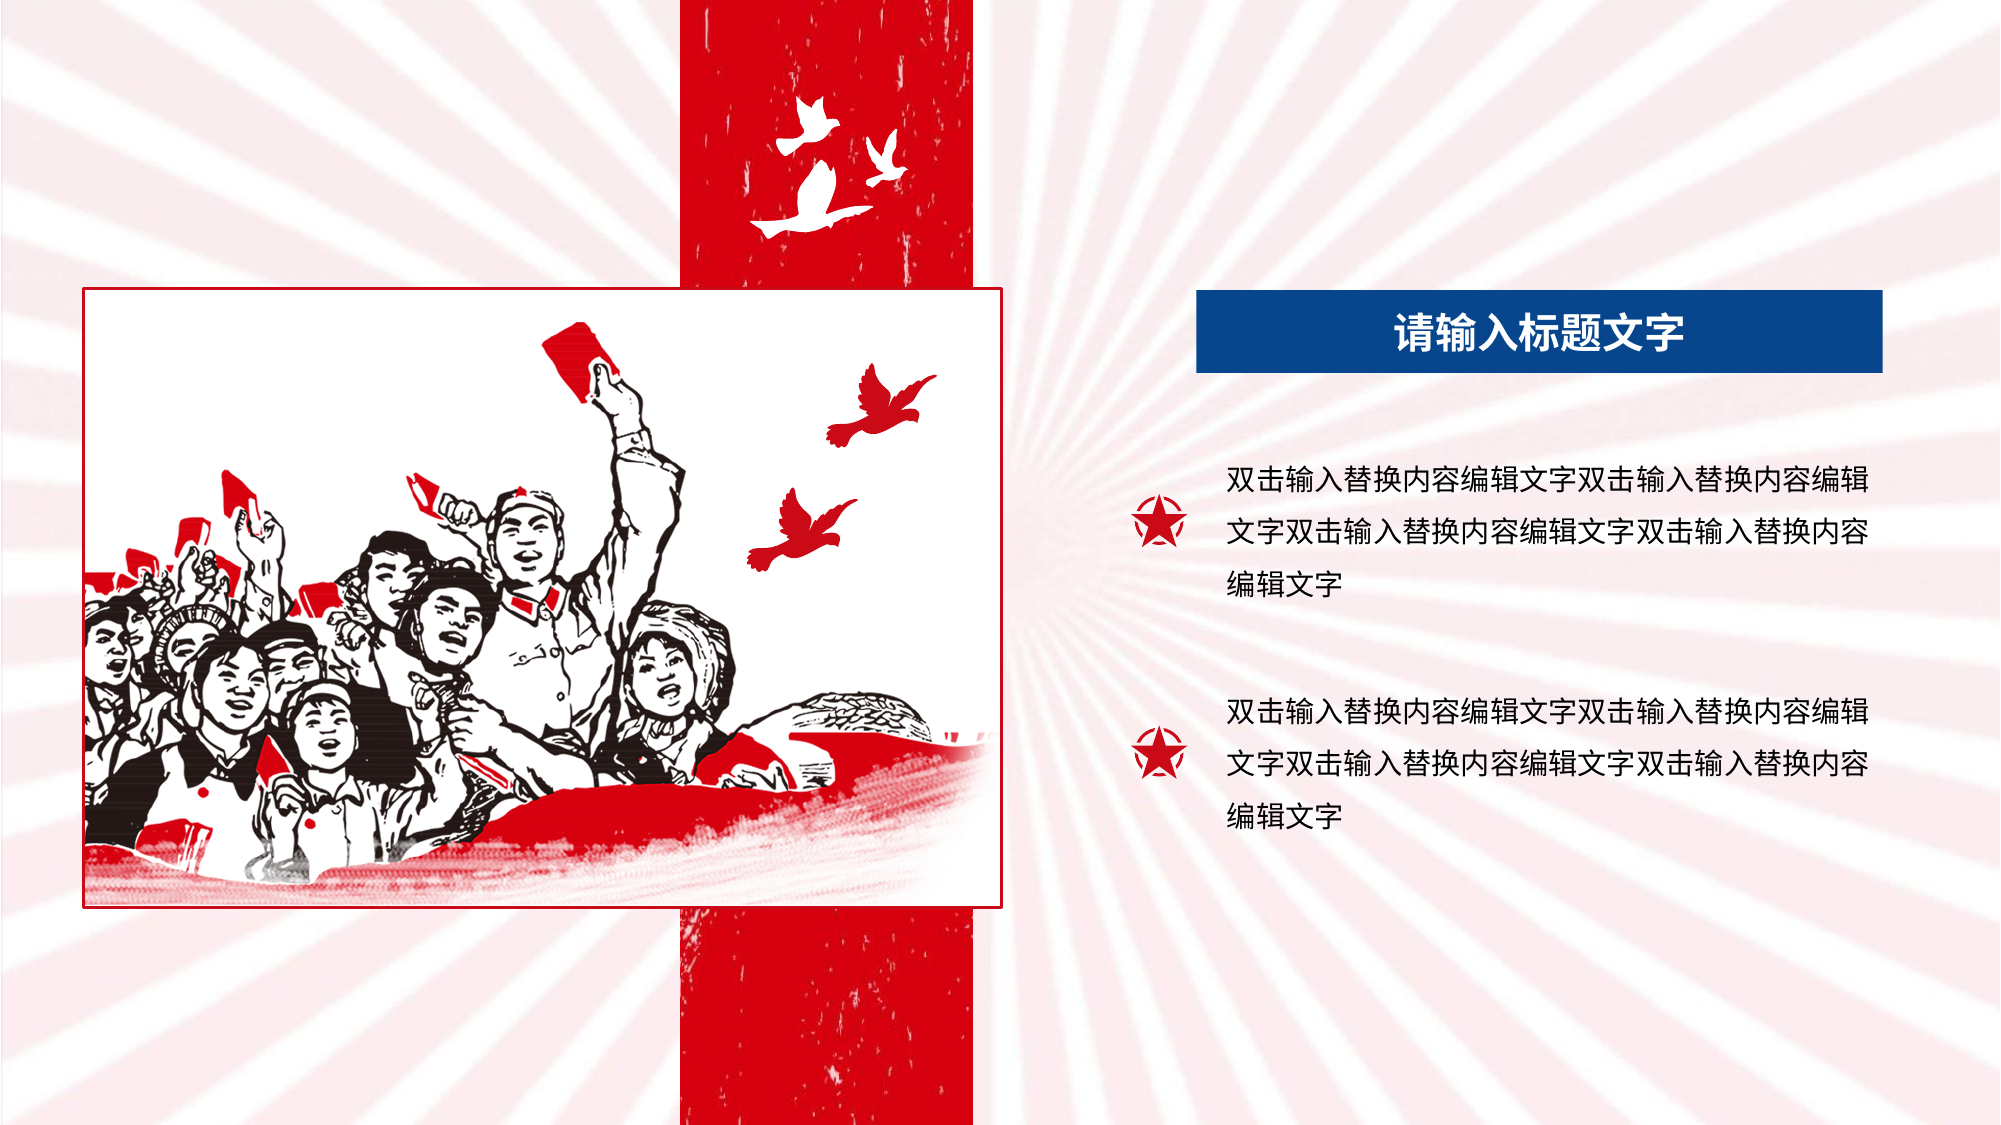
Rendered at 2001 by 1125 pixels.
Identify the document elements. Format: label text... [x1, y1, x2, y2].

text_box 双击输入替换内容编辑文字双击输入替换内容编辑文字双击输入替换内容编辑文字双击输入替换内容编辑文字 [1212, 668, 1899, 841]
text_box 双击输入替换内容编辑文字双击输入替换内容编辑文字双击输入替换内容编辑文字双击输入替换内容编辑文字 [1212, 436, 1899, 609]
picture [3, 0, 2000, 1125]
text_box [1131, 725, 1188, 779]
text_box 请输入标题文字 [1195, 289, 1884, 374]
text_box [1131, 493, 1188, 548]
